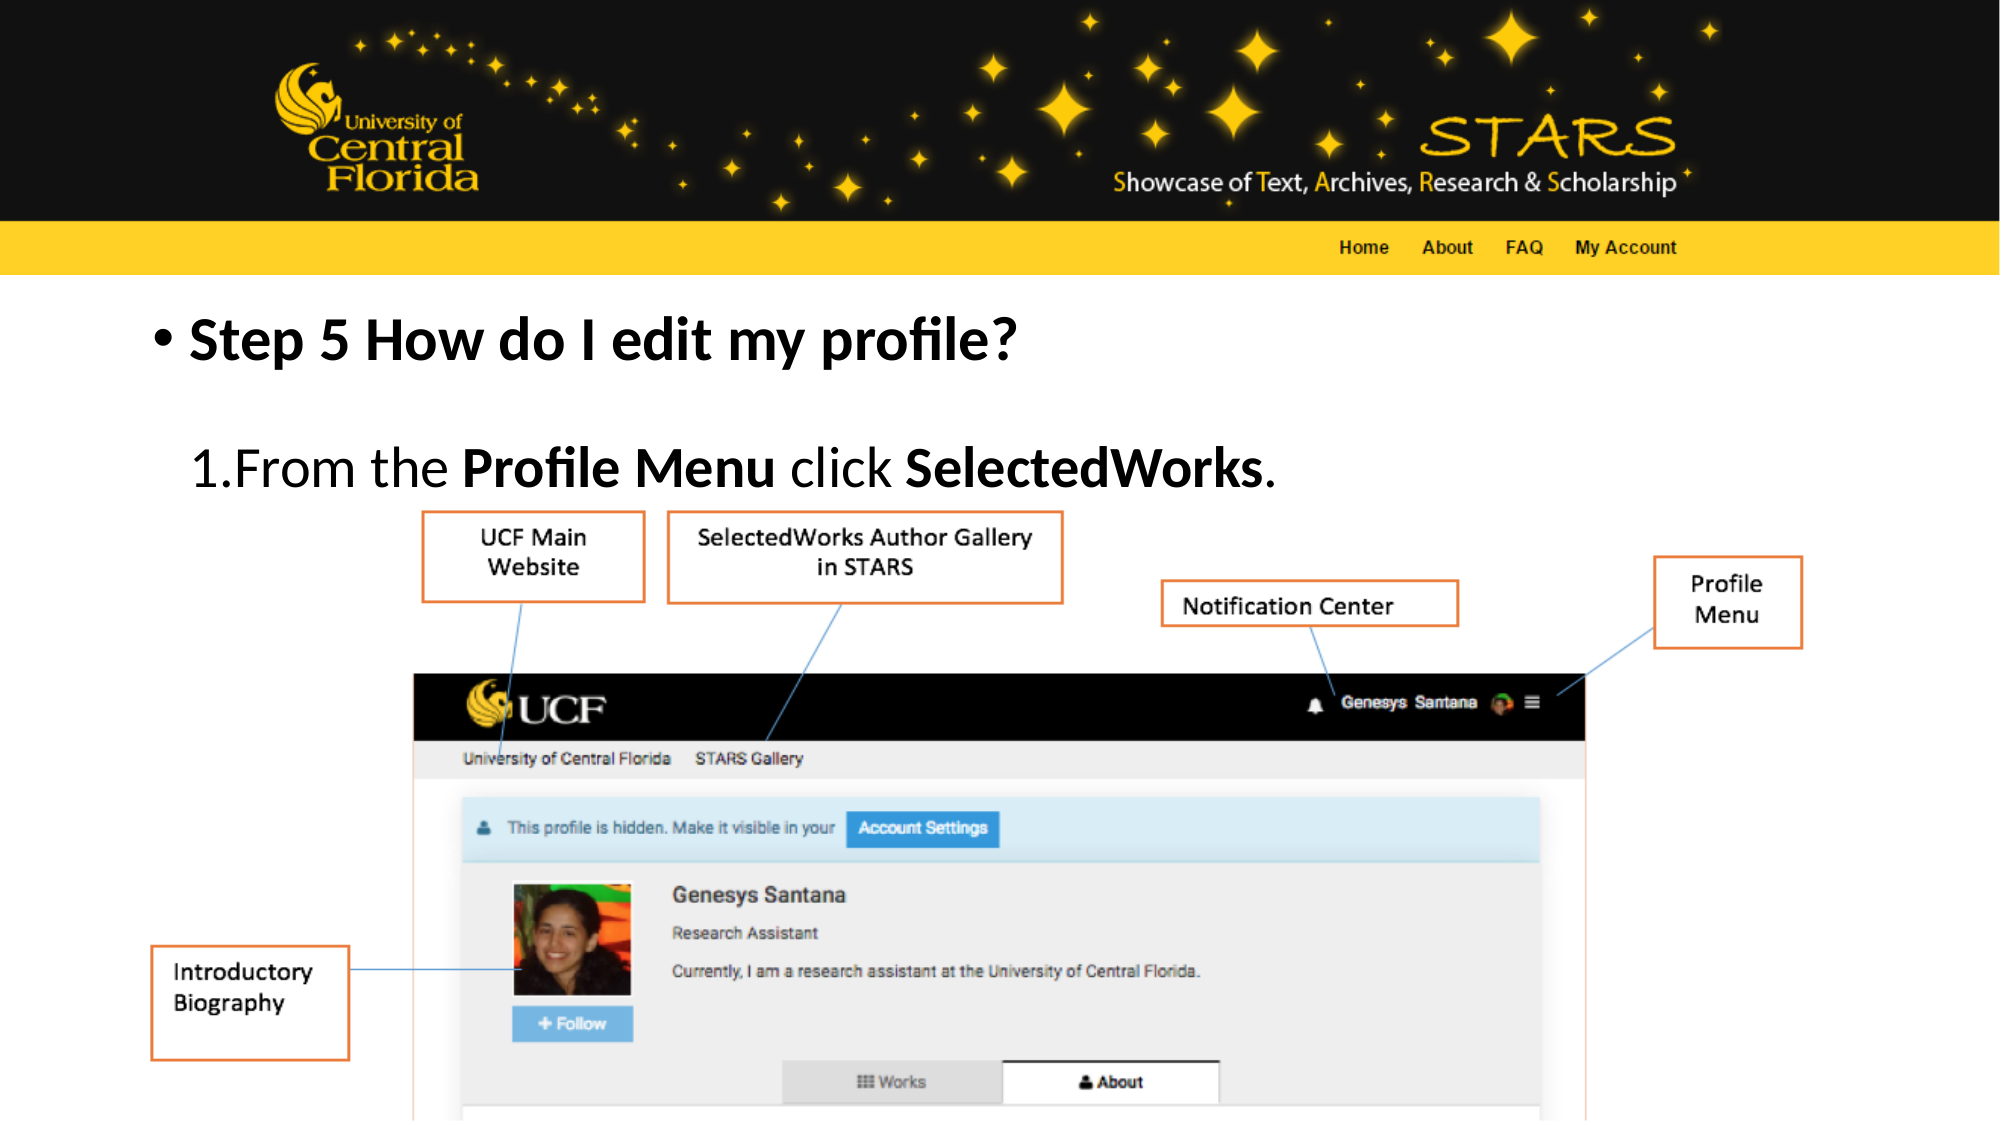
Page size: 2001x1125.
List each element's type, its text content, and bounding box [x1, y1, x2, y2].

list Step 5 How do I edit my profile? 1.From the Profile Menu click SelectedWorks. [137, 299, 1863, 1014]
picture [143, 505, 1808, 1125]
picture [0, 0, 2000, 275]
